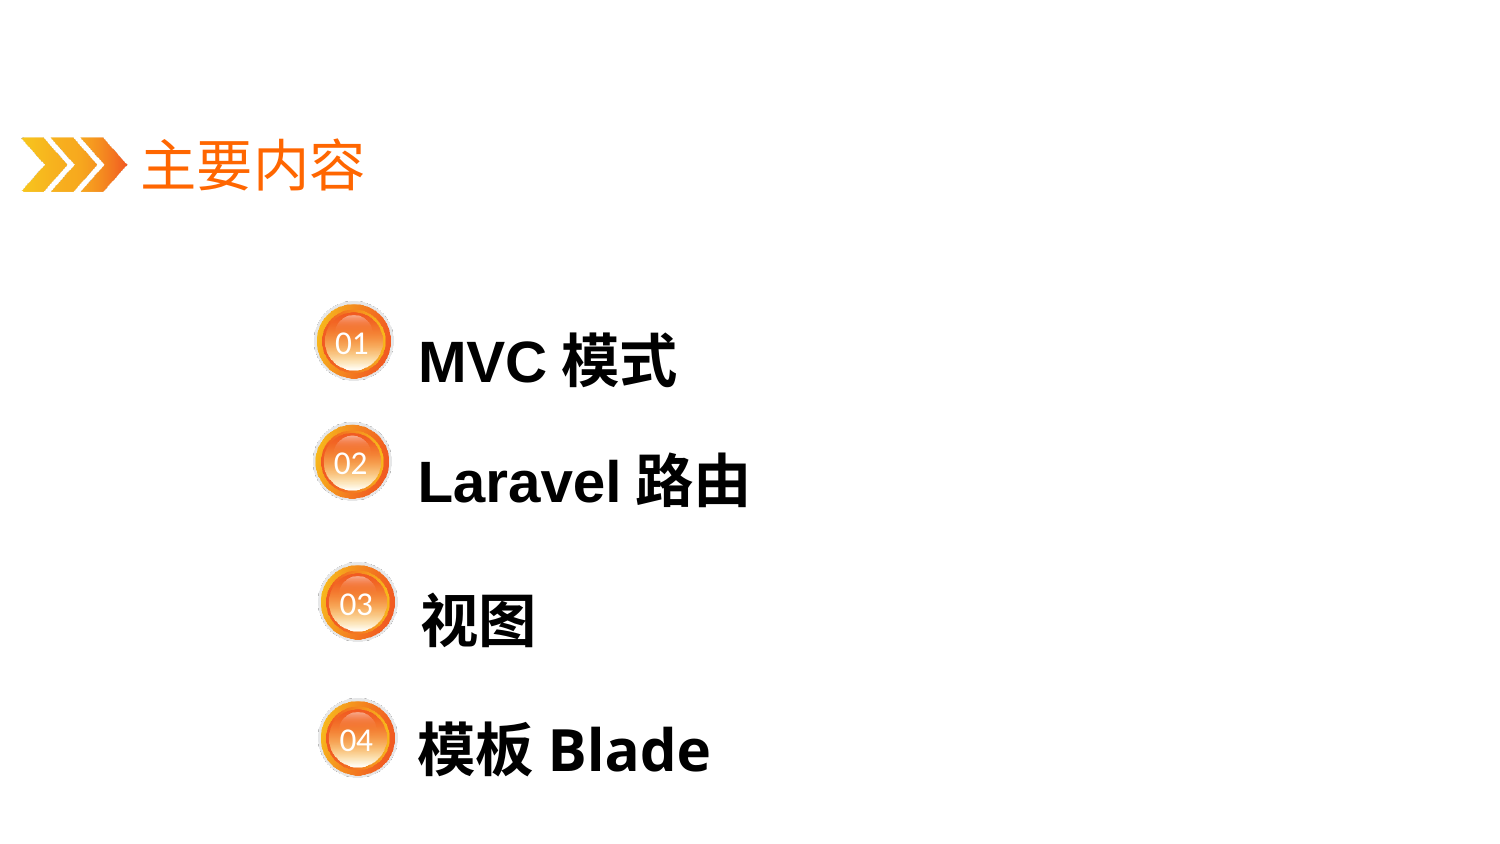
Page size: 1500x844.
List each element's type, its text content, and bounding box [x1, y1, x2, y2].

text_box Laravel路由 [358, 402, 1152, 522]
text_box 模板Blade [402, 671, 1196, 791]
picture [306, 415, 398, 506]
text_box 主要内容 [110, 106, 396, 223]
picture [0, 131, 140, 198]
text_box 视图 [362, 542, 1156, 662]
picture [308, 295, 399, 386]
picture [312, 692, 403, 783]
picture [312, 556, 403, 647]
text_box MVC模式 [359, 281, 1400, 402]
